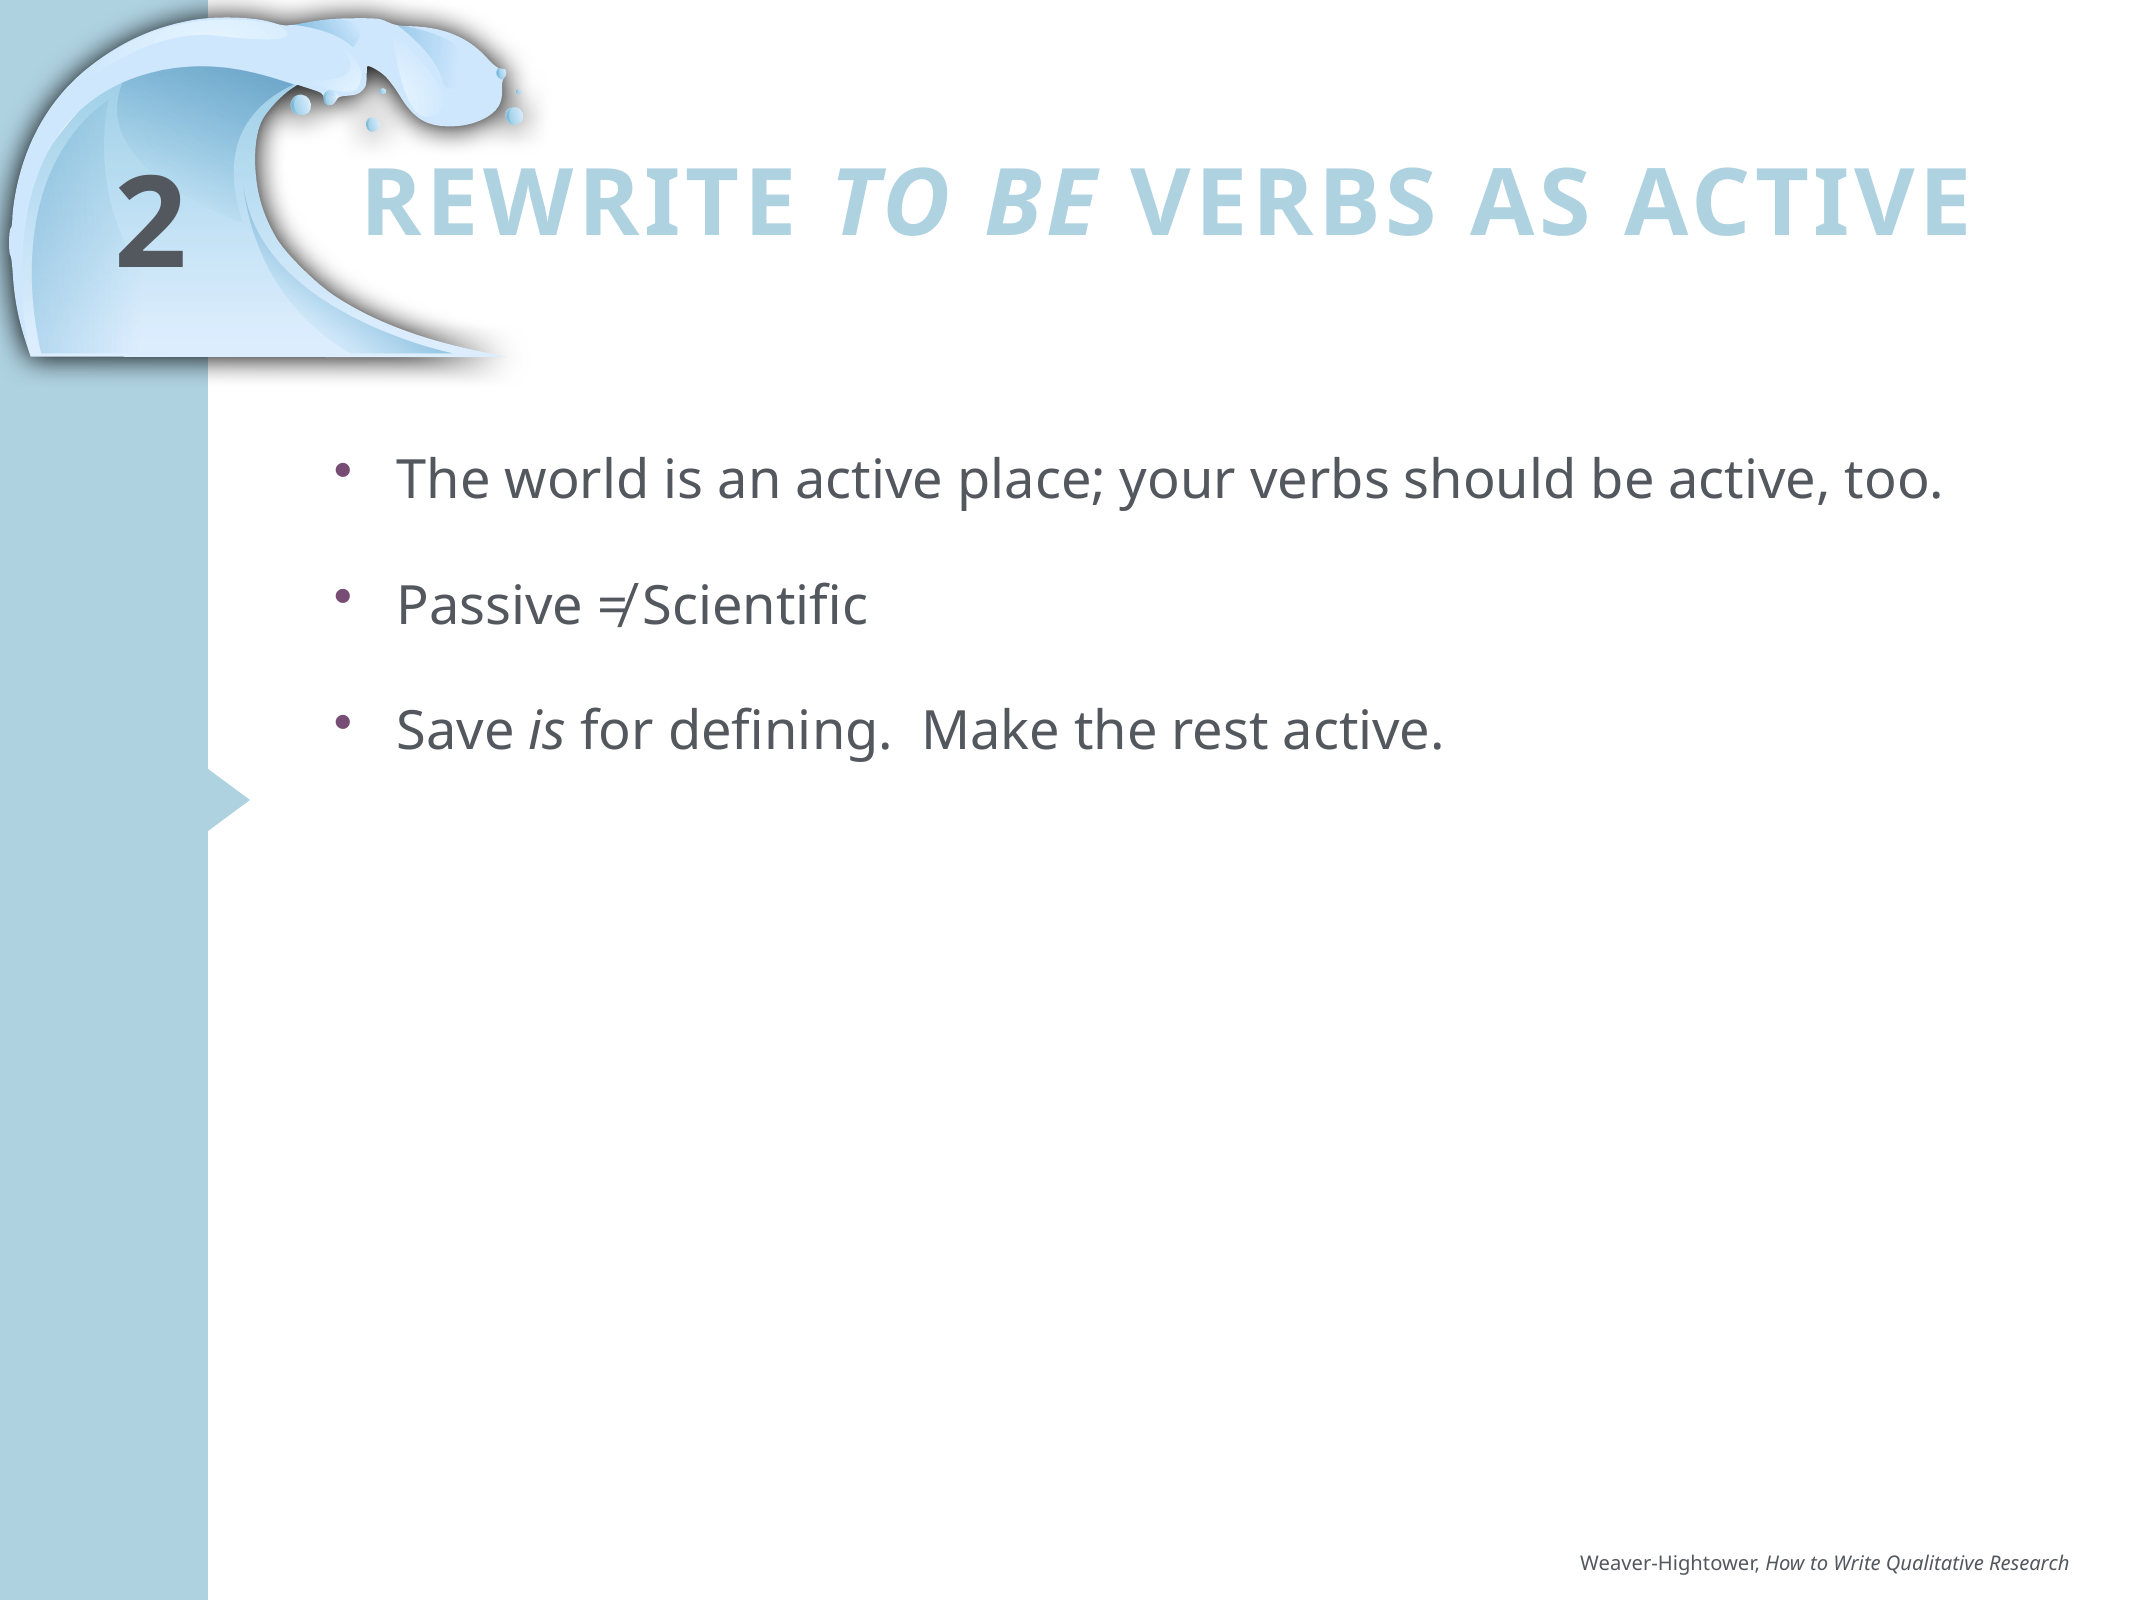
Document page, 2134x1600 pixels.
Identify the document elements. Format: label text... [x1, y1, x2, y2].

picture [8, 17, 524, 358]
title Rewrite to be verbs as active [524, 103, 2002, 314]
list The world is an active place; your verbs should be active, too. Passive ≠ Scientific Save is for defining. Make the rest active. [333, 437, 2002, 1386]
